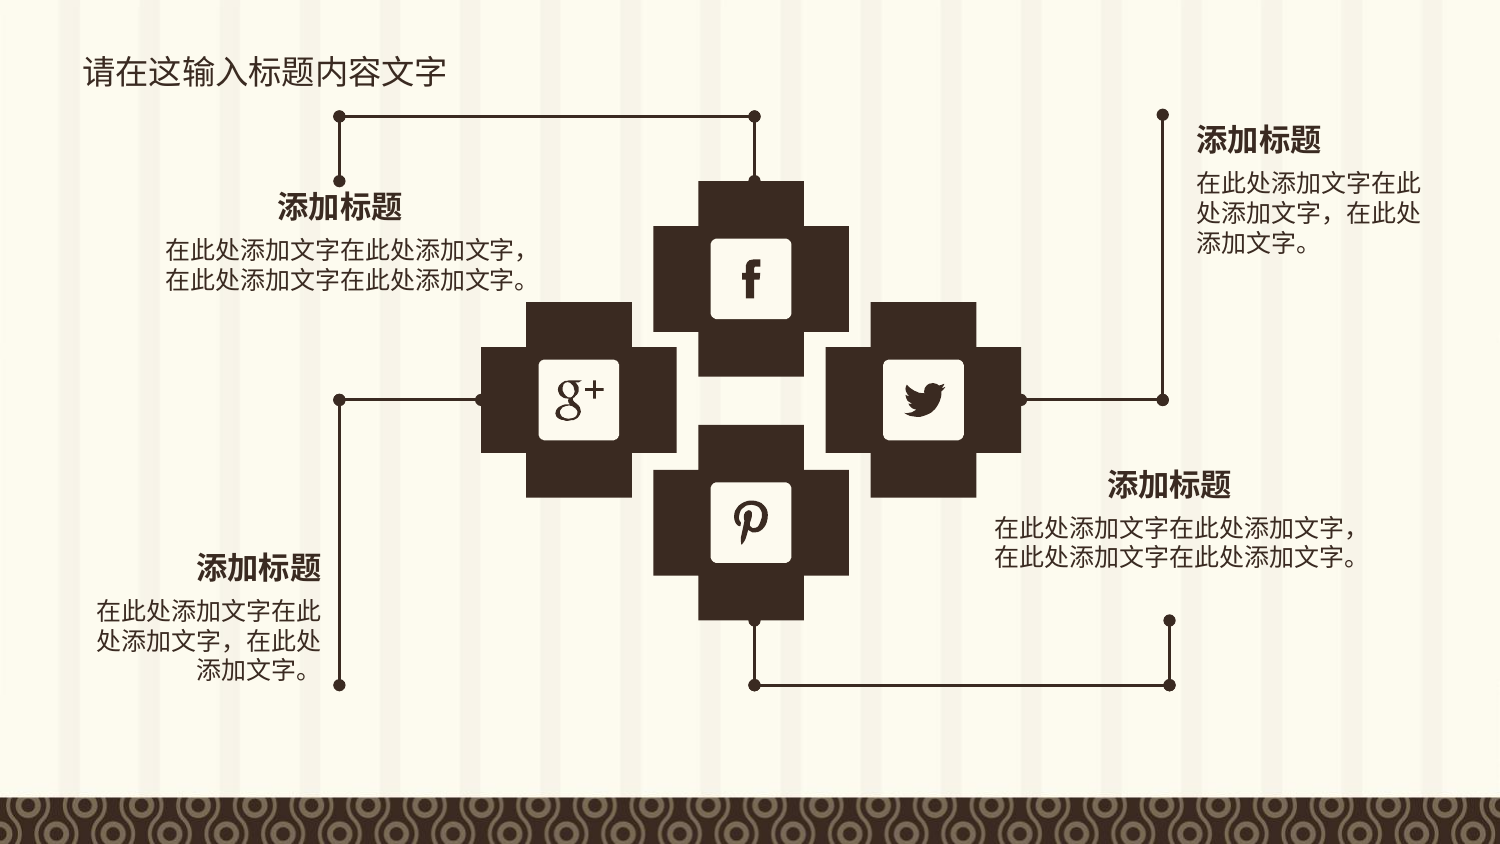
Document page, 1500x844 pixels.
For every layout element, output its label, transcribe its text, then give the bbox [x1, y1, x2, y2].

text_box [143, 116, 755, 303]
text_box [1020, 114, 1446, 401]
text_box 请在这输入标题内容文字 [67, 43, 703, 99]
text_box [719, 180, 850, 377]
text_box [72, 399, 482, 694]
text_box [825, 301, 1022, 459]
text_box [754, 459, 1366, 686]
picture [0, 0, 1500, 844]
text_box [480, 345, 677, 498]
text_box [653, 424, 850, 621]
